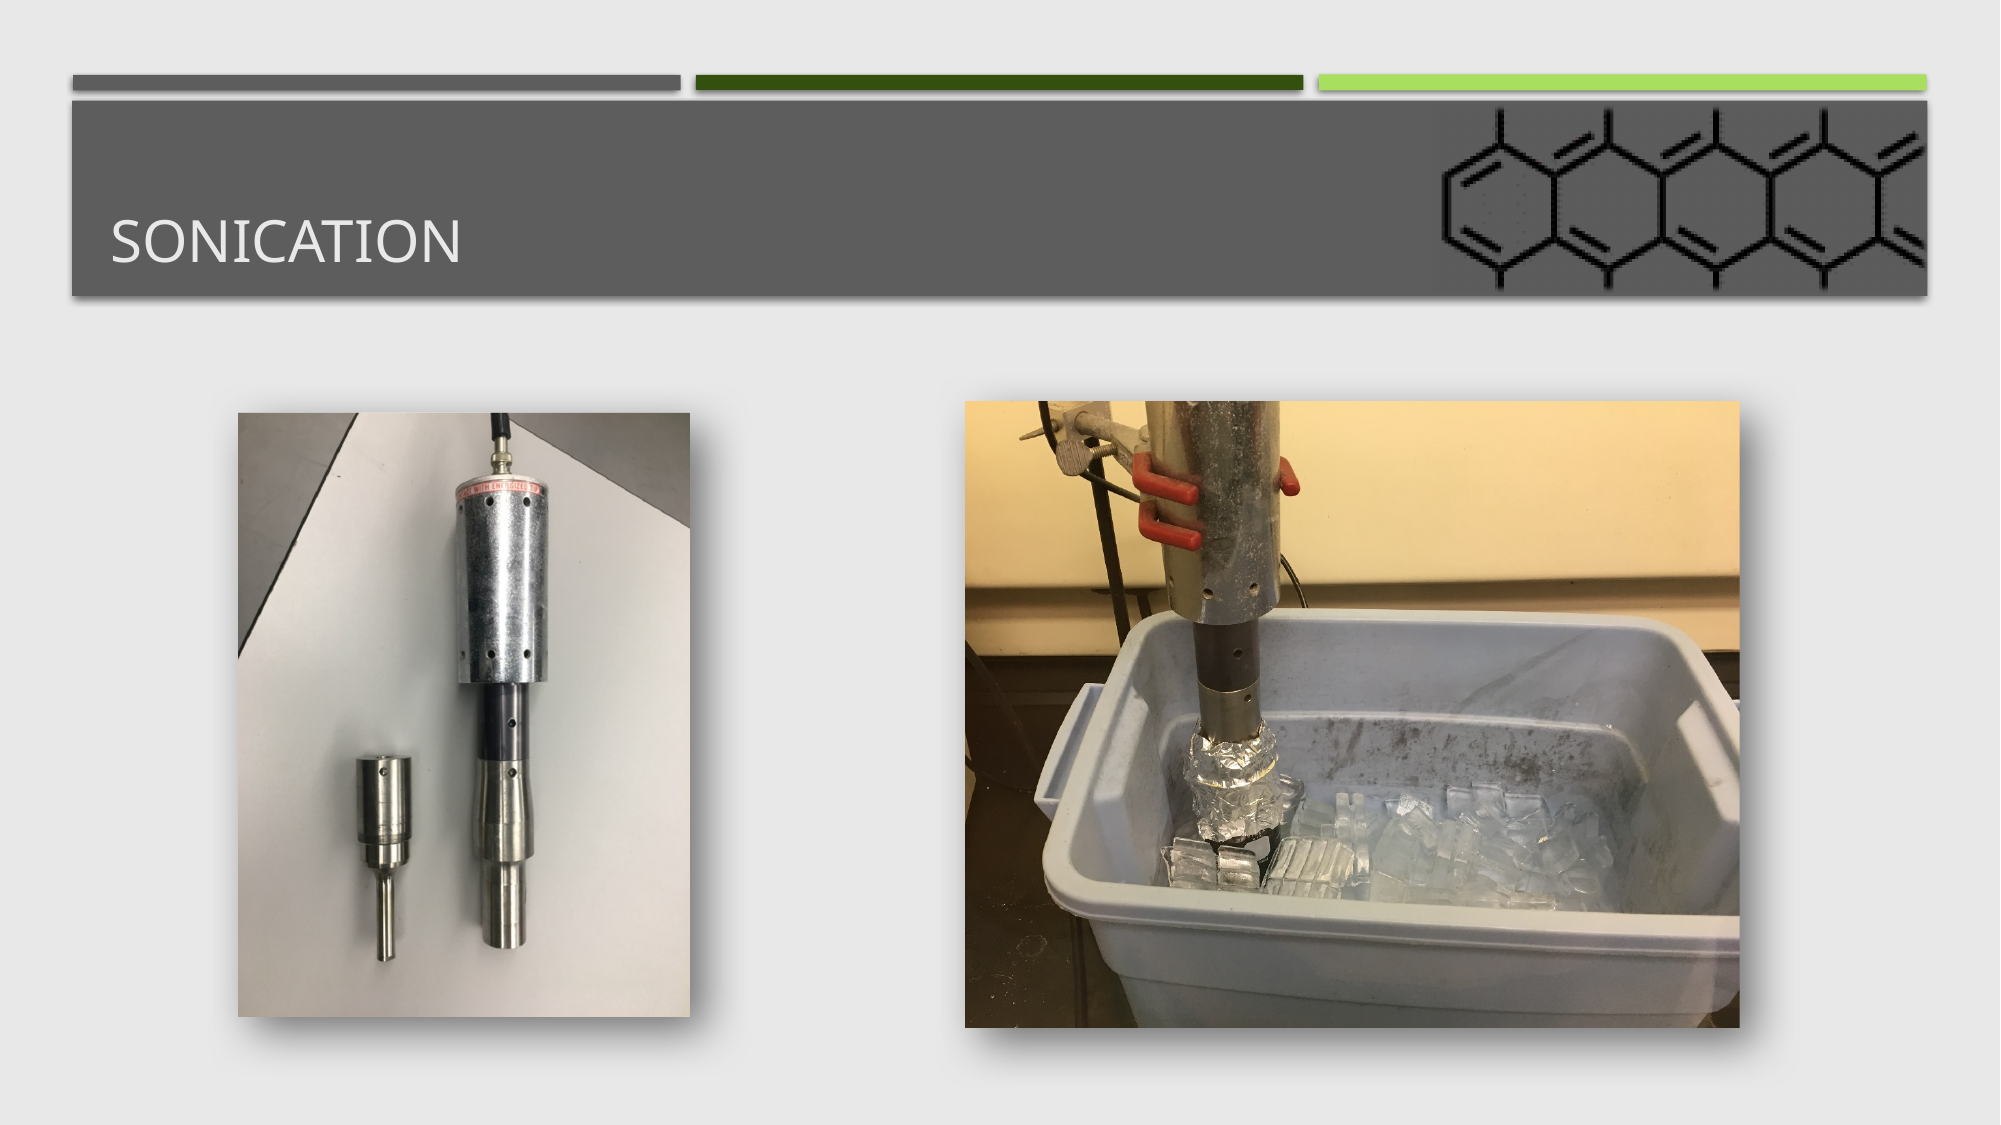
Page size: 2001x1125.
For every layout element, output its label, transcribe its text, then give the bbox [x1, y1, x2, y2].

picture [1431, 104, 1929, 294]
title SONication [95, 115, 1425, 282]
picture [964, 401, 1741, 1029]
picture [238, 413, 690, 487]
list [161, 487, 766, 942]
picture [238, 942, 690, 1016]
